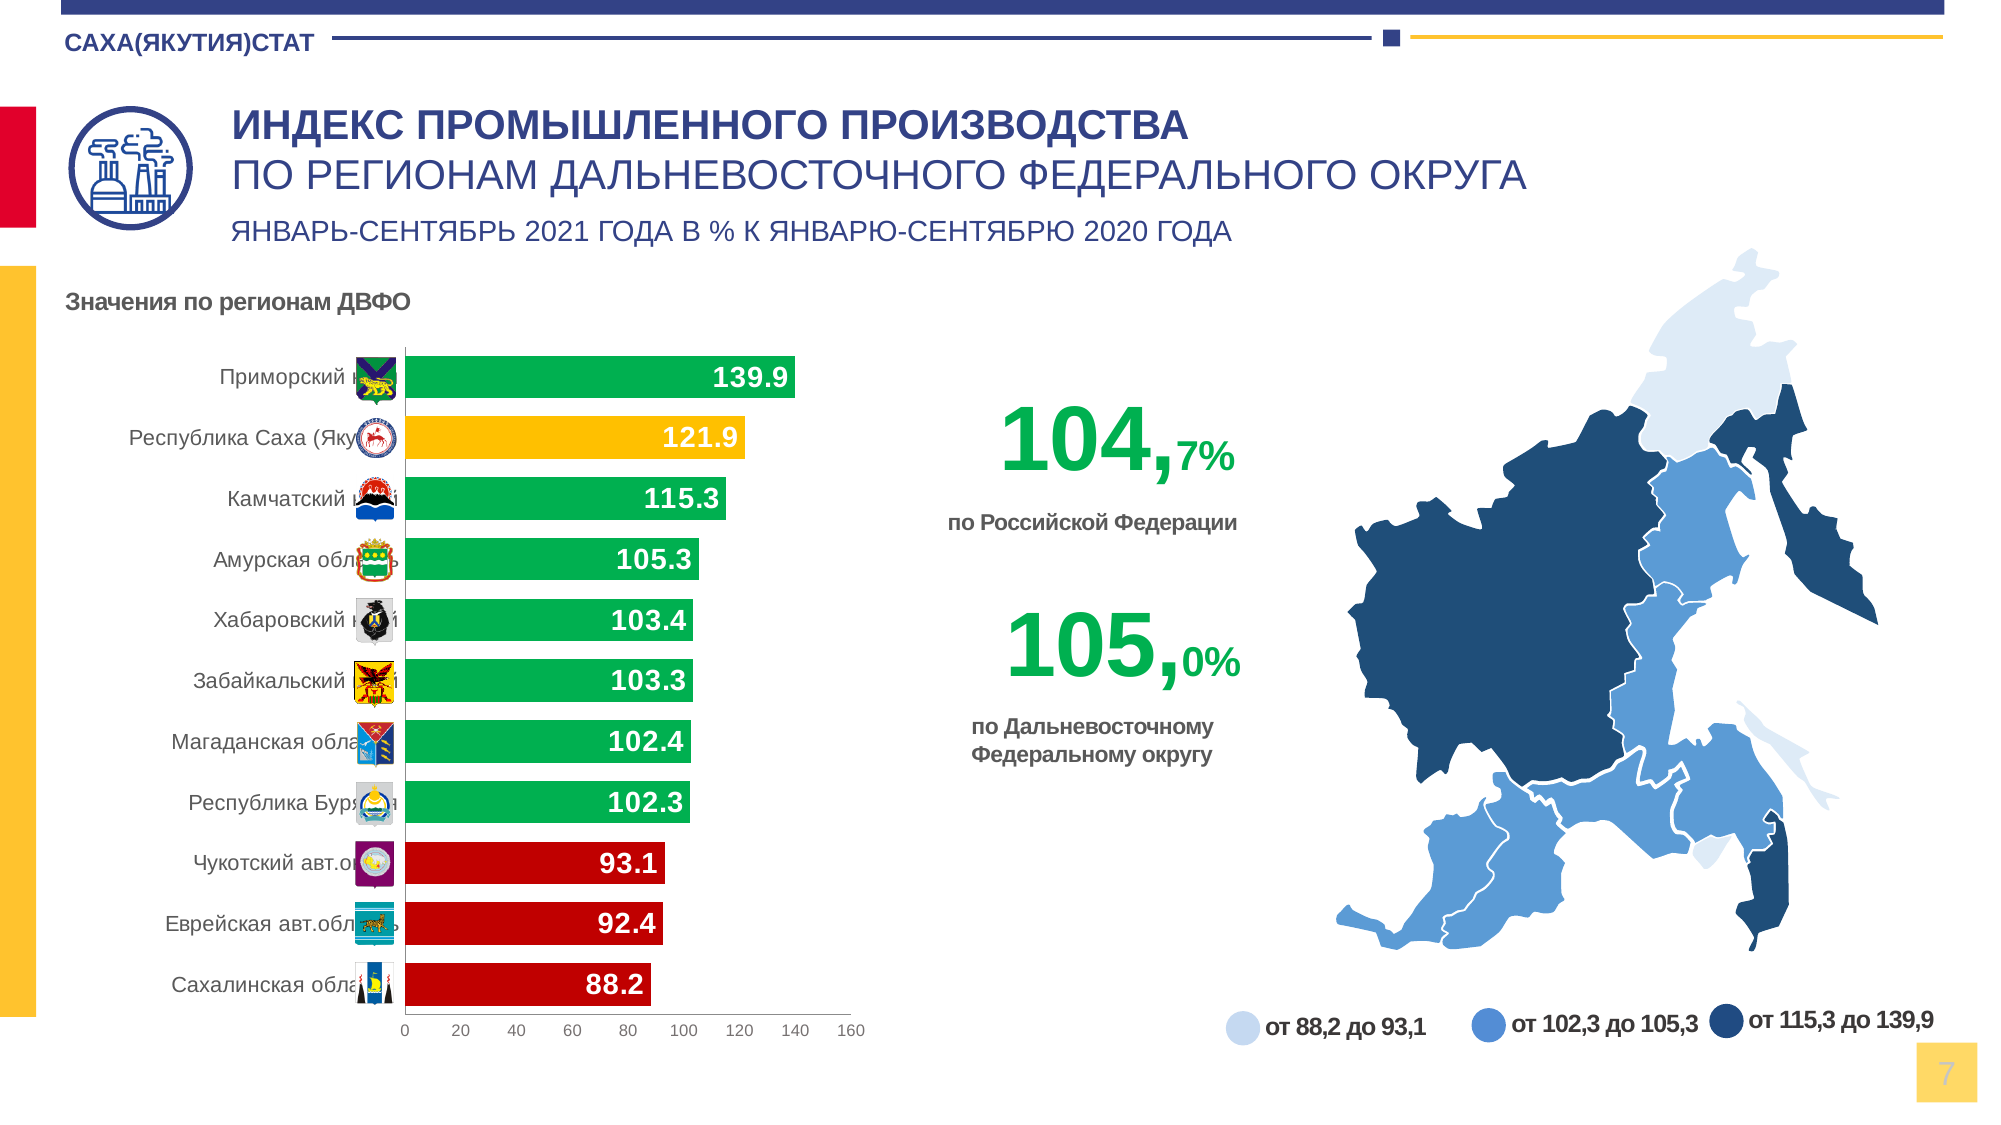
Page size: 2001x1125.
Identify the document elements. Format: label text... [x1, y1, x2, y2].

picture [355, 598, 393, 646]
picture [356, 538, 393, 582]
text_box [1709, 995, 1951, 1042]
picture [356, 474, 394, 522]
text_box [1225, 1003, 1443, 1049]
text_box САХА(ЯКУТИЯ)СТАТ [47, 17, 332, 65]
picture [356, 357, 396, 405]
picture [356, 781, 393, 827]
picture [355, 902, 394, 937]
picture [354, 661, 394, 708]
slide_number 7 [1916, 1042, 1978, 1103]
picture [356, 418, 396, 458]
text_box Значения по регионам ДВФО [50, 278, 766, 324]
text_box 104,7% [984, 371, 1260, 497]
chart [28, 325, 883, 1096]
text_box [1335, 247, 1879, 952]
text_box 105,0% [990, 576, 1263, 702]
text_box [236, 29, 1943, 116]
picture [355, 962, 394, 1005]
text_box ЯНВАРЬ-СЕНТЯБРЬ 2021 ГОДА В % К ЯНВАРЮ-СЕНТЯБРЮ 2020 ГОДА [215, 204, 1320, 250]
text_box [1471, 1000, 1715, 1046]
text_box по Российской Федерации [932, 499, 1259, 543]
picture [361, 750, 371, 760]
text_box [71, 109, 190, 228]
picture [355, 841, 394, 889]
picture [357, 722, 394, 768]
picture [355, 940, 394, 946]
text_box по Дальневосточному Федеральному округу [956, 704, 1283, 775]
list ИНДЕКС ПРОМЫШЛЕННОГО ПРОИЗВОДСТВА ПО РЕГИОНАМ ДАЛЬНЕВОСТОЧНОГО ФЕДЕРАЛЬНОГО ОКРУГА [216, 90, 1931, 173]
